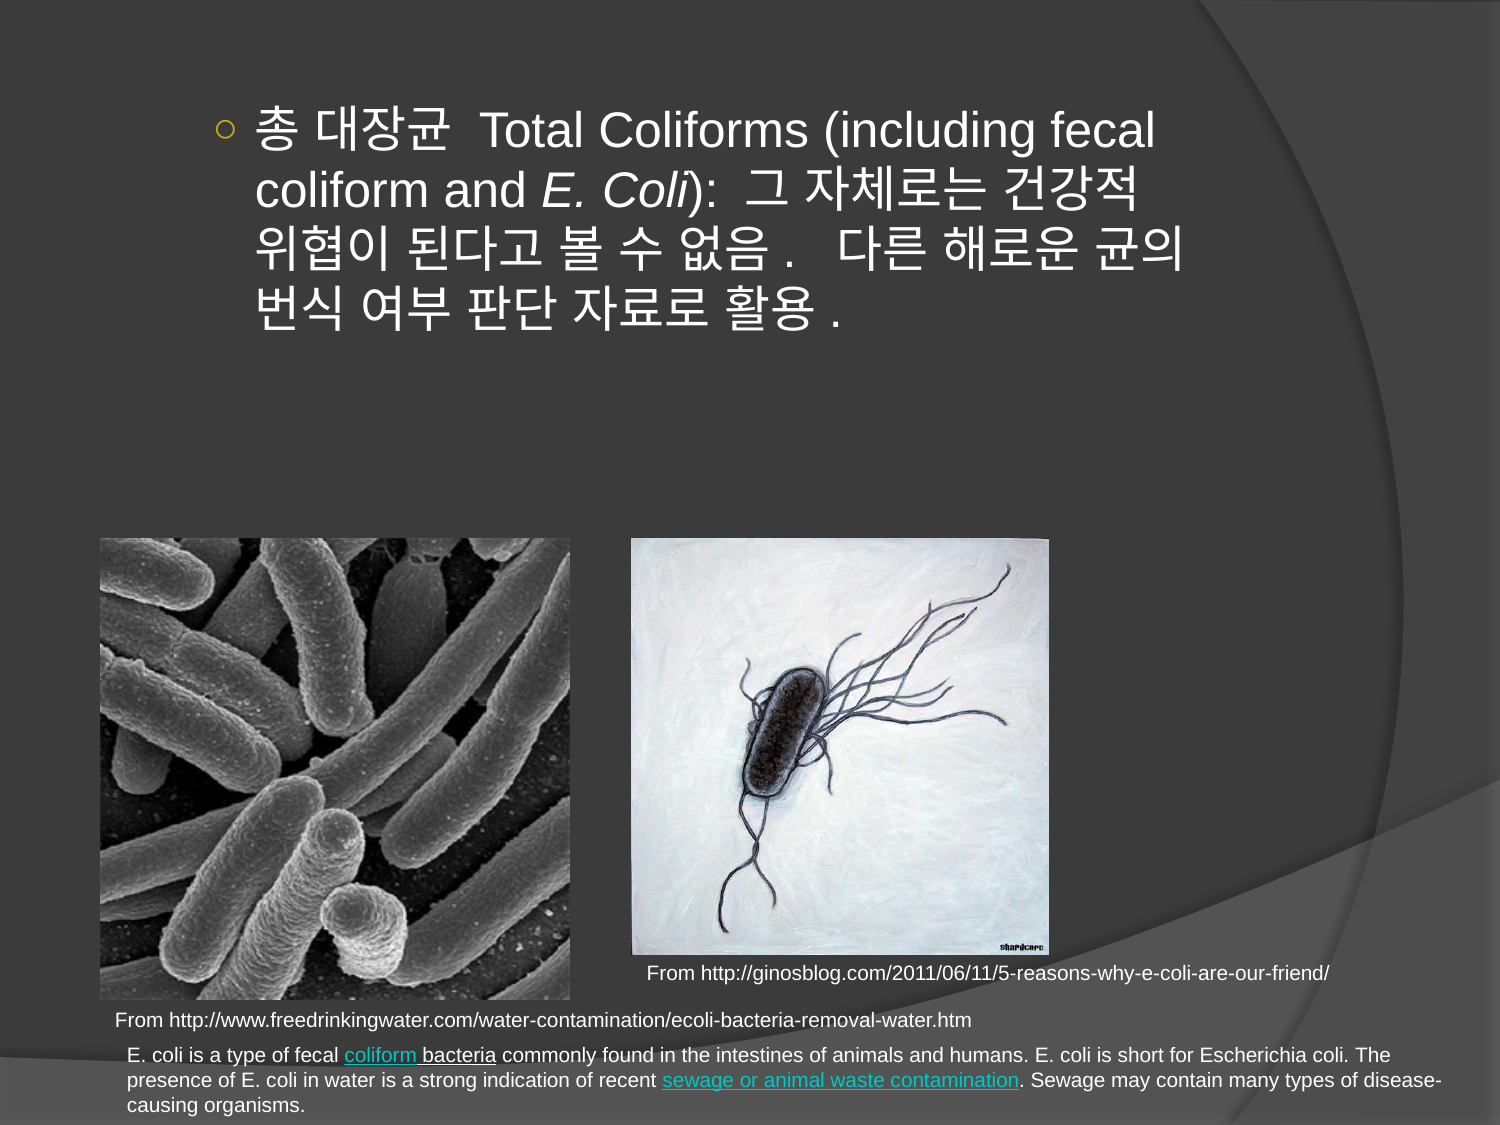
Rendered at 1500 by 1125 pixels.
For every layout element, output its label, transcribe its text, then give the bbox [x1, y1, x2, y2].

picture [100, 538, 570, 1001]
text_box From http://www.freedrinkingwater.com/water-contamination/ecoli-bacteria-removal-water.htm [100, 999, 1102, 1040]
text_box From http://ginosblog.com/2011/06/11/5-reasons-why-e-coli-are-our-friend/ [631, 952, 1382, 993]
list 총 대장균 Total Coliforms (including fecal coliform and E. Coli): 그 자체로는 건강적 위협이 된다고 볼 수 없음. 다른 해로운 균의 번식 여부 판단 자료로 활용. [75, 90, 1300, 846]
picture [631, 538, 1049, 956]
text_box E. coli is a type of fecal coliform bacteria commonly found in the intestines of animals and humans. E. coli is short for Escherichia coli. The presence of E. coli in water is a strong indication of recent sewage or animal waste contamination. Sewage may contain many types of disease-causing organisms. [112, 1034, 1471, 1124]
